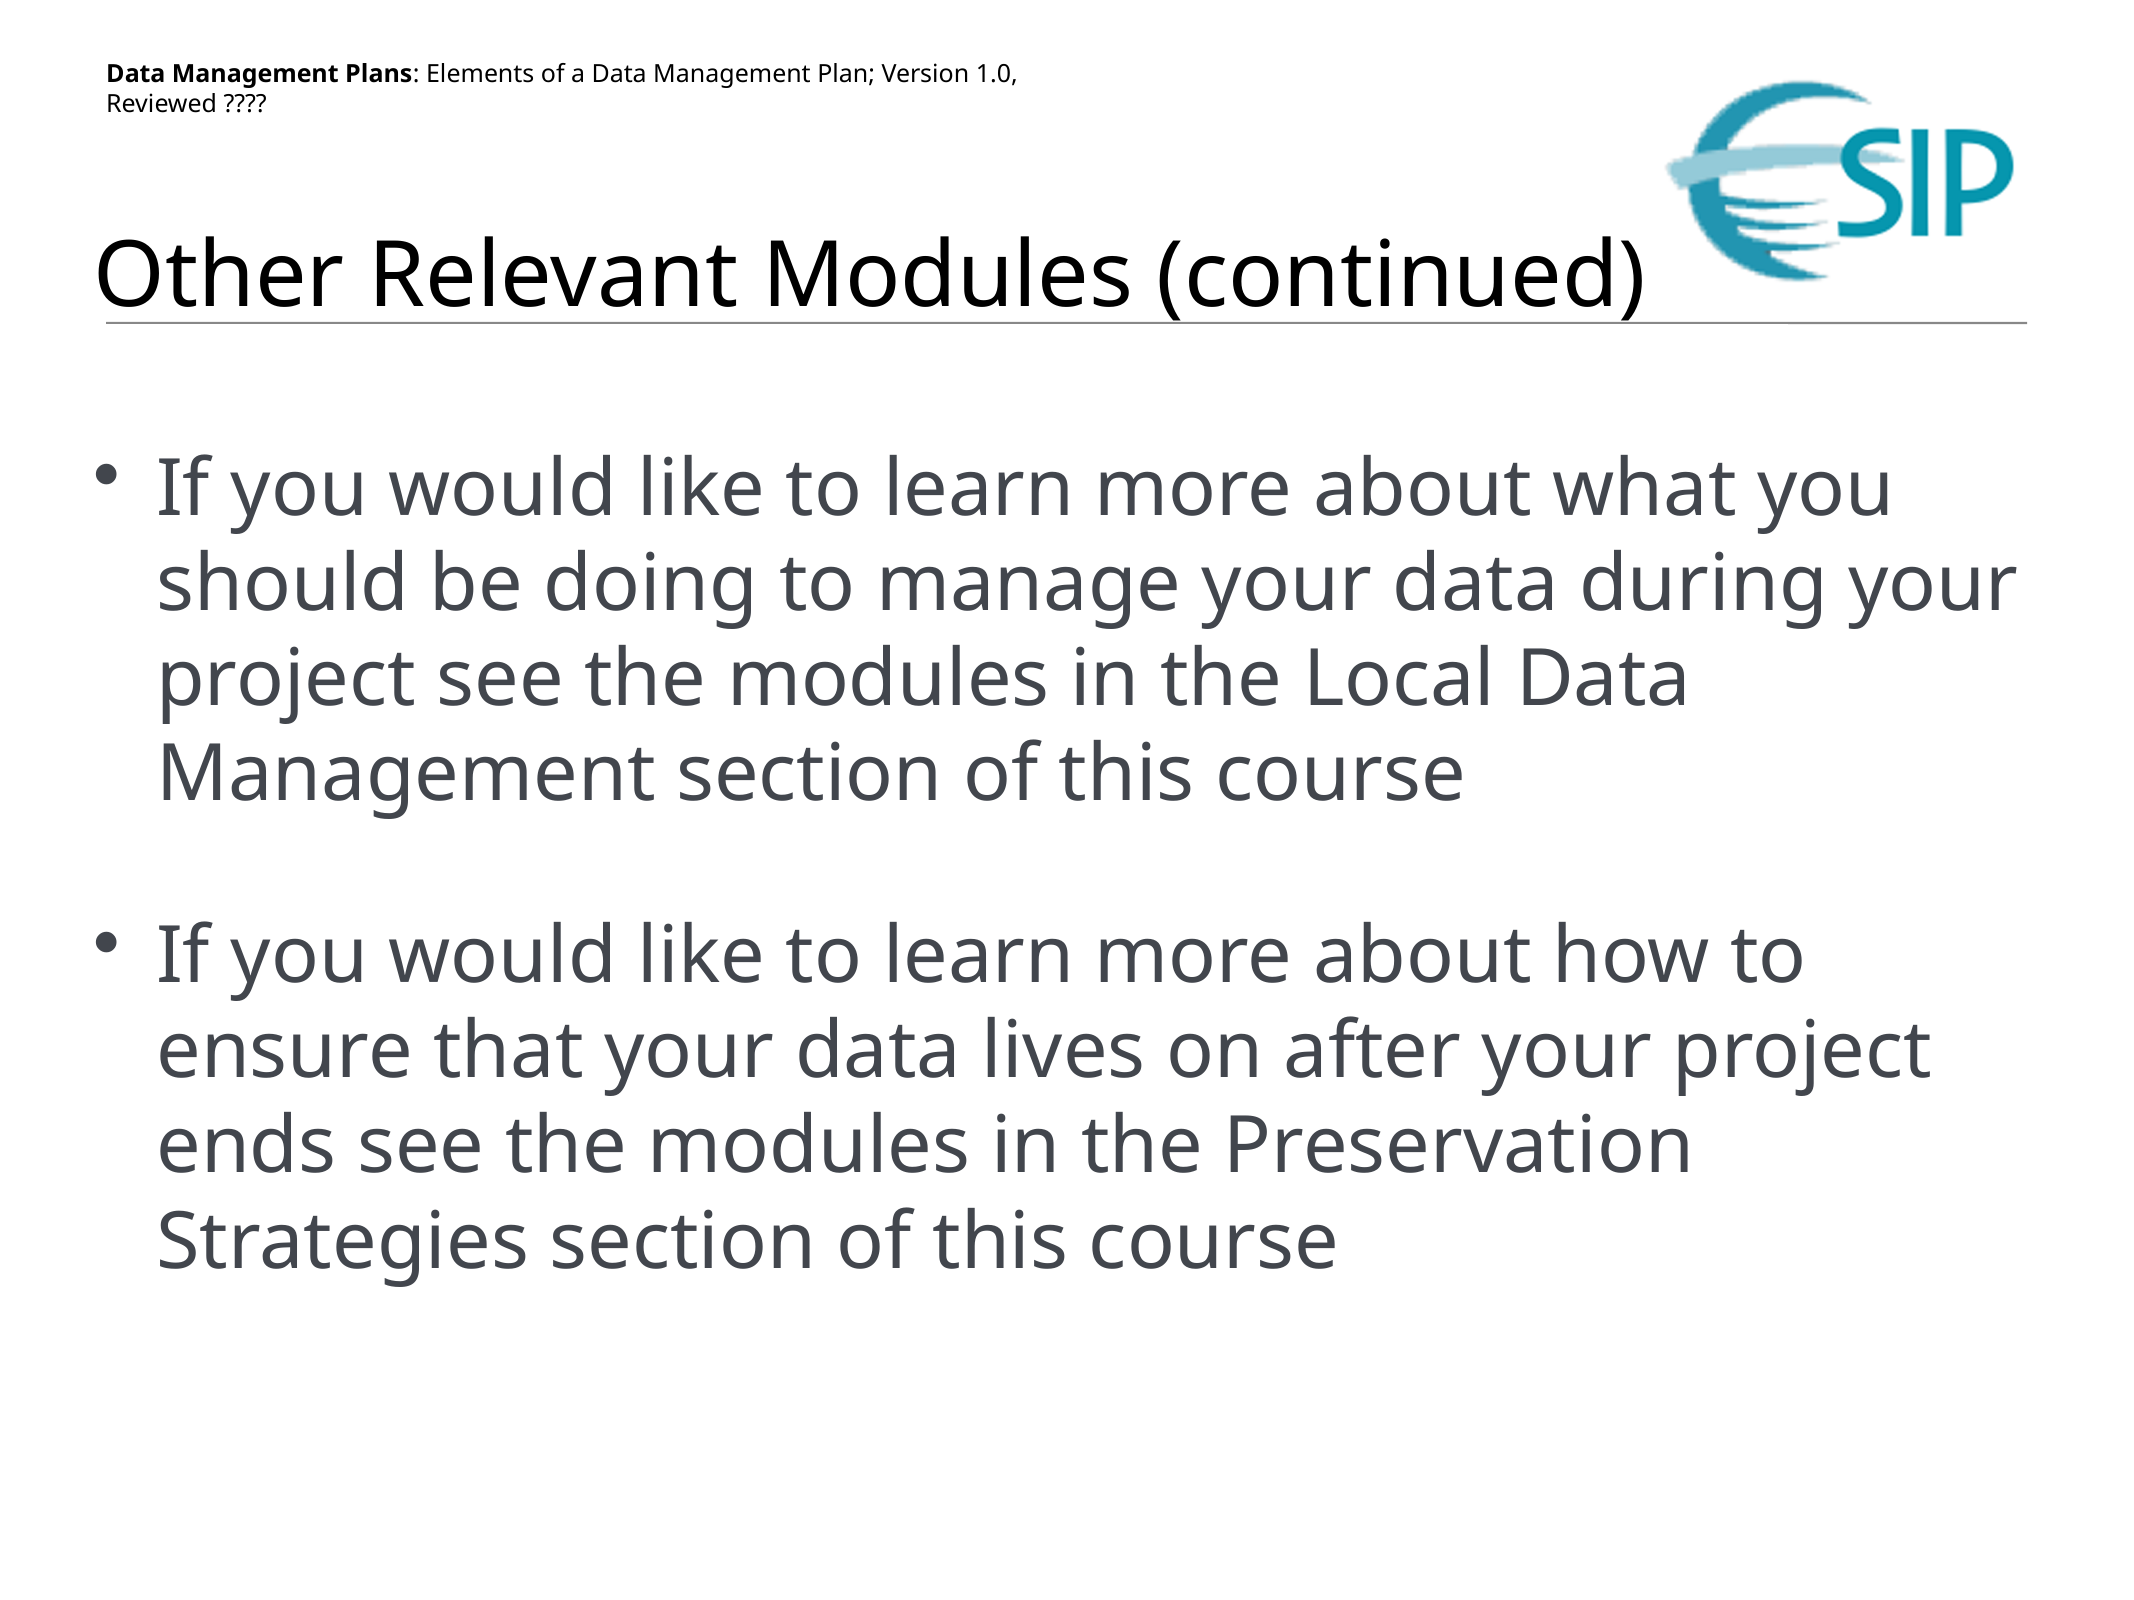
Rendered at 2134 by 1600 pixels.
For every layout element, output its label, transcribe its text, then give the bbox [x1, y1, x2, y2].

title Other Relevant Modules (continued) [93, 95, 2040, 325]
text_box Data Management Plans: Elements of a Data Management Plan; Version 1.0, Reviewed ???? [91, 49, 1174, 95]
list If you would like to learn more about what you should be doing to manage your data during your project see the modules in the Local Data Management section of this course If you would like to learn more about how to ensure that your data lives on after your project ends see the modules in the Preservation Strategies section of this course [93, 436, 2040, 1338]
picture [1653, 62, 2030, 286]
